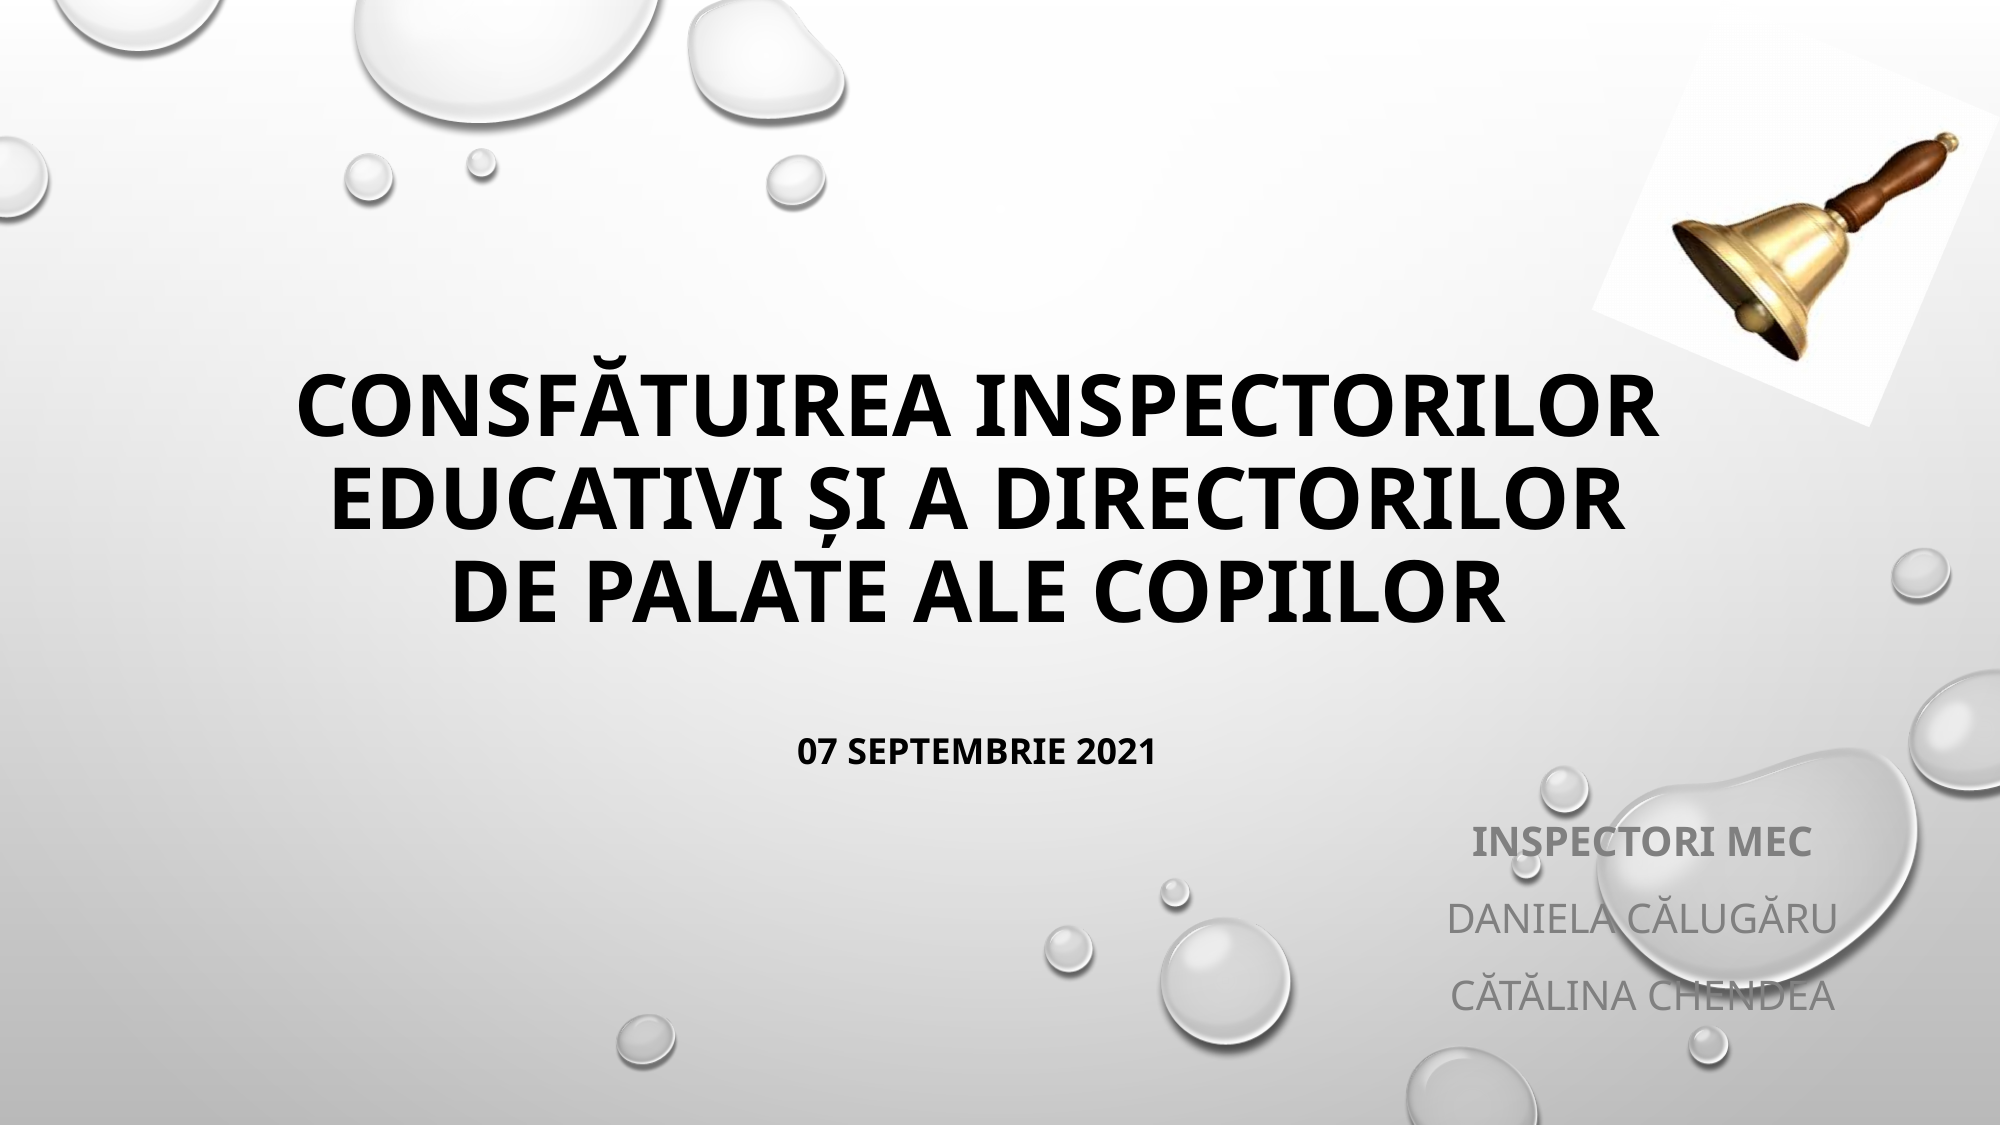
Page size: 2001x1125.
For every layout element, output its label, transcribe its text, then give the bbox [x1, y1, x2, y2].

title Consfătuirea inspectorilor educativi și a directorilor de palate ale copiilor 07 septembrie 2021 [274, 261, 1682, 780]
subtitle Inspectori MEC Daniela Călugăru Cătălina Chendea [1398, 798, 1887, 1027]
picture [0, 0, 2000, 1125]
